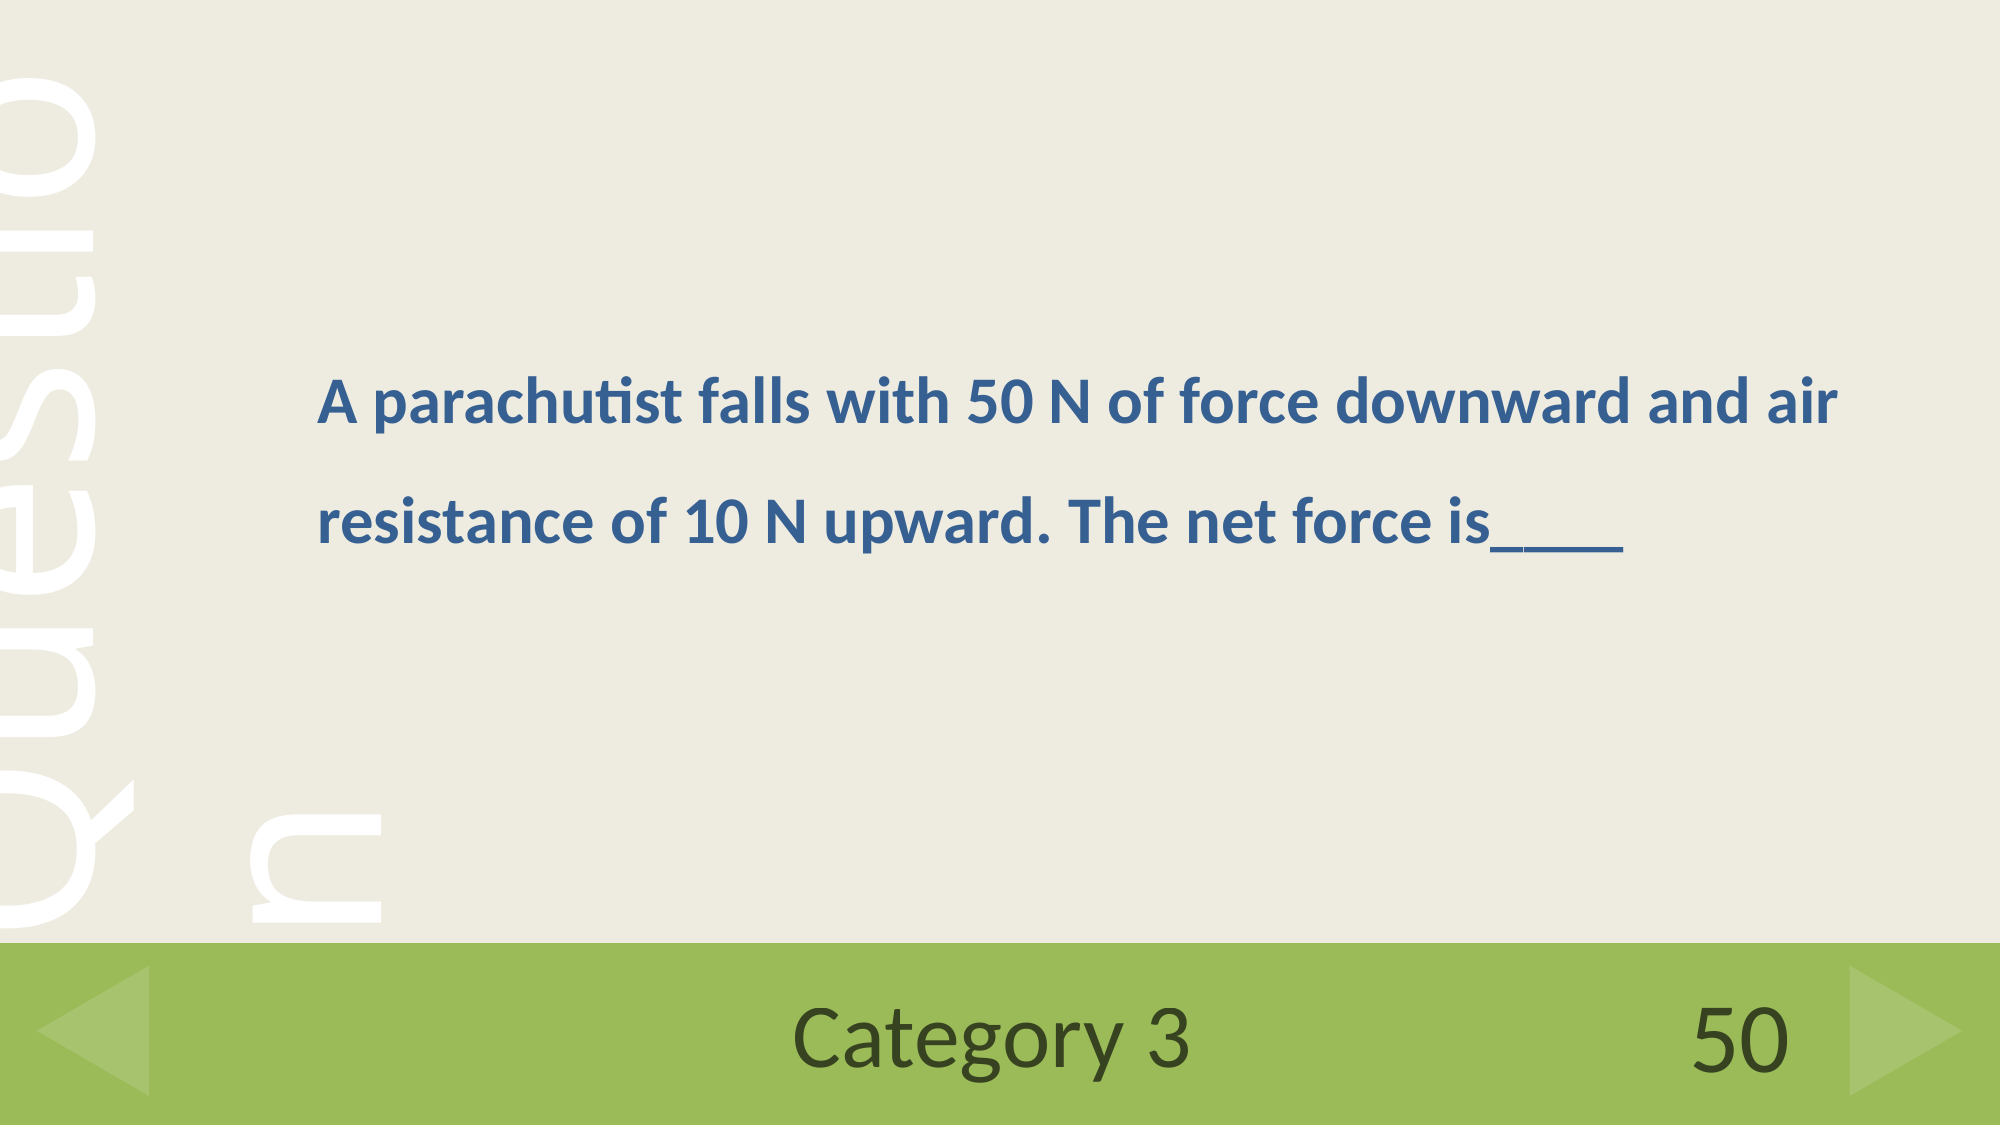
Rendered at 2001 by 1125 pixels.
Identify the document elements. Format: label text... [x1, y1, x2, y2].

title Category 3 [92, 937, 1893, 1125]
list A parachutist falls with 50 N of force downward and air resistance of 10 N upward. The net force is____ [302, 139, 1866, 854]
